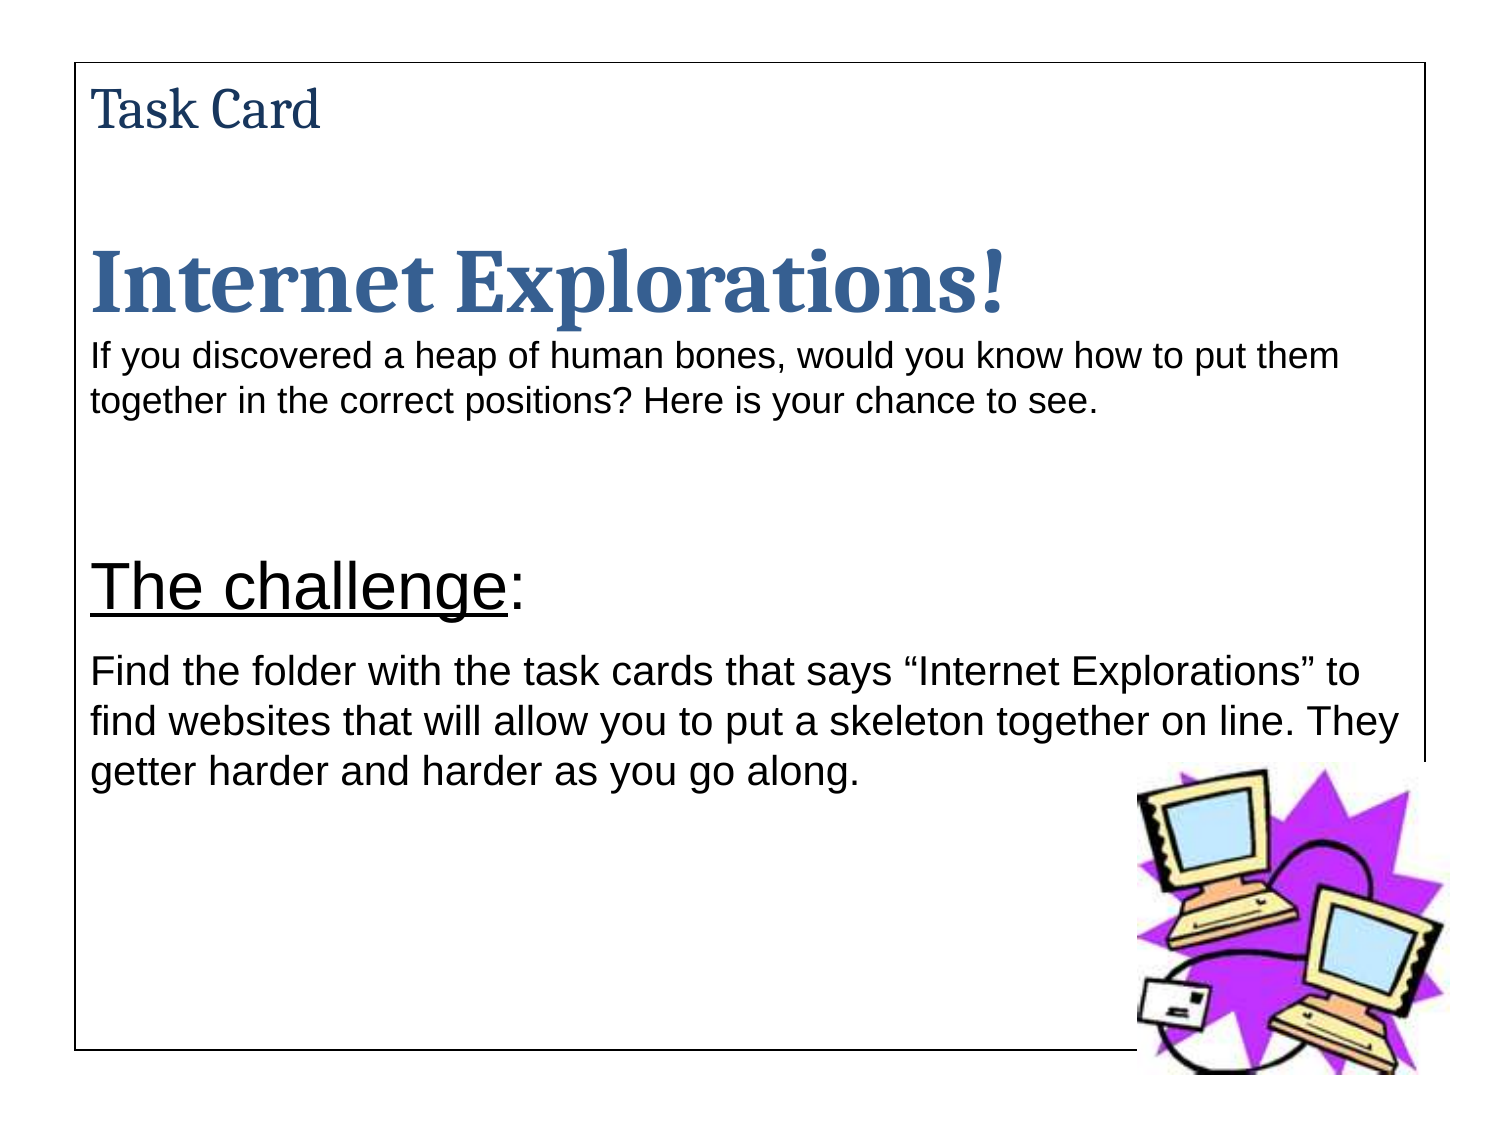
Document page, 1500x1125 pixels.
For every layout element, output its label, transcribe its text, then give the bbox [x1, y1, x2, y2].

list Task Card Internet Explorations! If you discovered a heap of human bones, would you know how to put them together in the correct positions? Here is your chance to see. The challenge: Find the folder with the task cards that says “Internet Explorations” to find websites that will allow you to put a skeleton together on line. They getter harder and harder as you go along. [74, 62, 1426, 1051]
picture [1137, 762, 1451, 1076]
